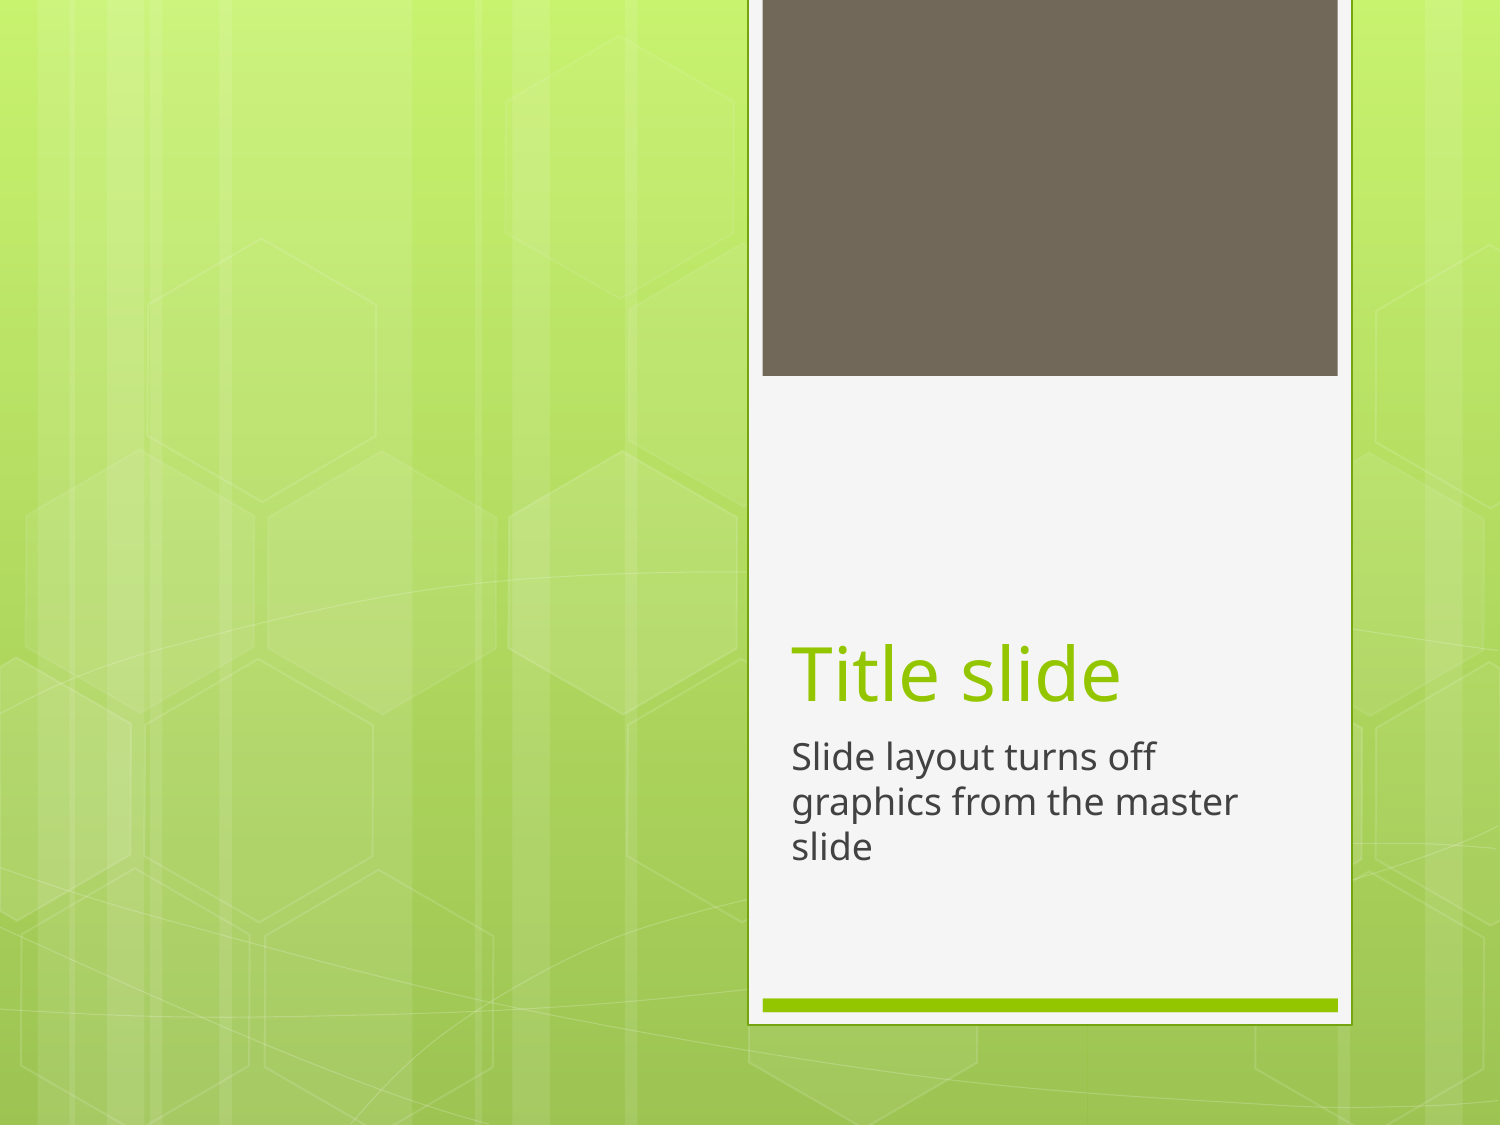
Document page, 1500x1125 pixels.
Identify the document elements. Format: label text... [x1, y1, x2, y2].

subtitle Slide layout turns off graphics from the master slide [776, 725, 1320, 933]
title Title slide [776, 444, 1320, 724]
